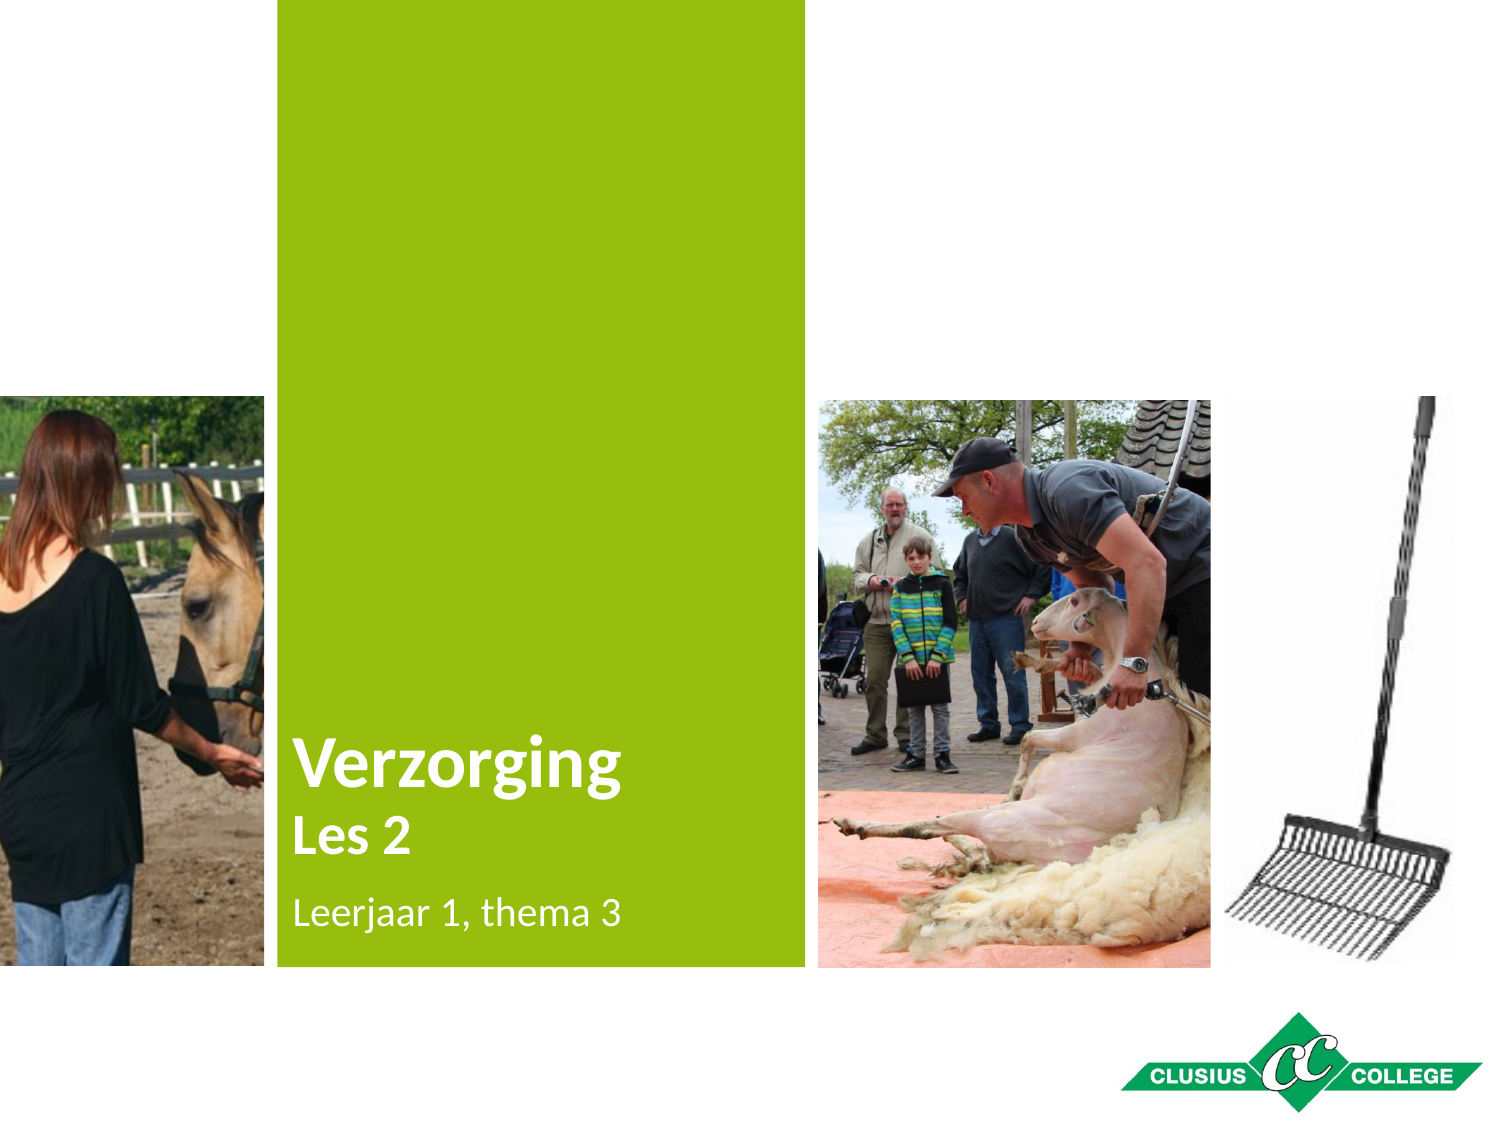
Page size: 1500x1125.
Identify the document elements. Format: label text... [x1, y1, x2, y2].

picture [1223, 396, 1455, 964]
picture [0, 396, 265, 968]
text_box Leerjaar 1, thema 3 [277, 882, 806, 965]
picture [818, 400, 1211, 968]
text_box [276, 0, 806, 968]
picture [1103, 999, 1500, 1125]
text_box Verzorging Les 2 [277, 683, 806, 875]
